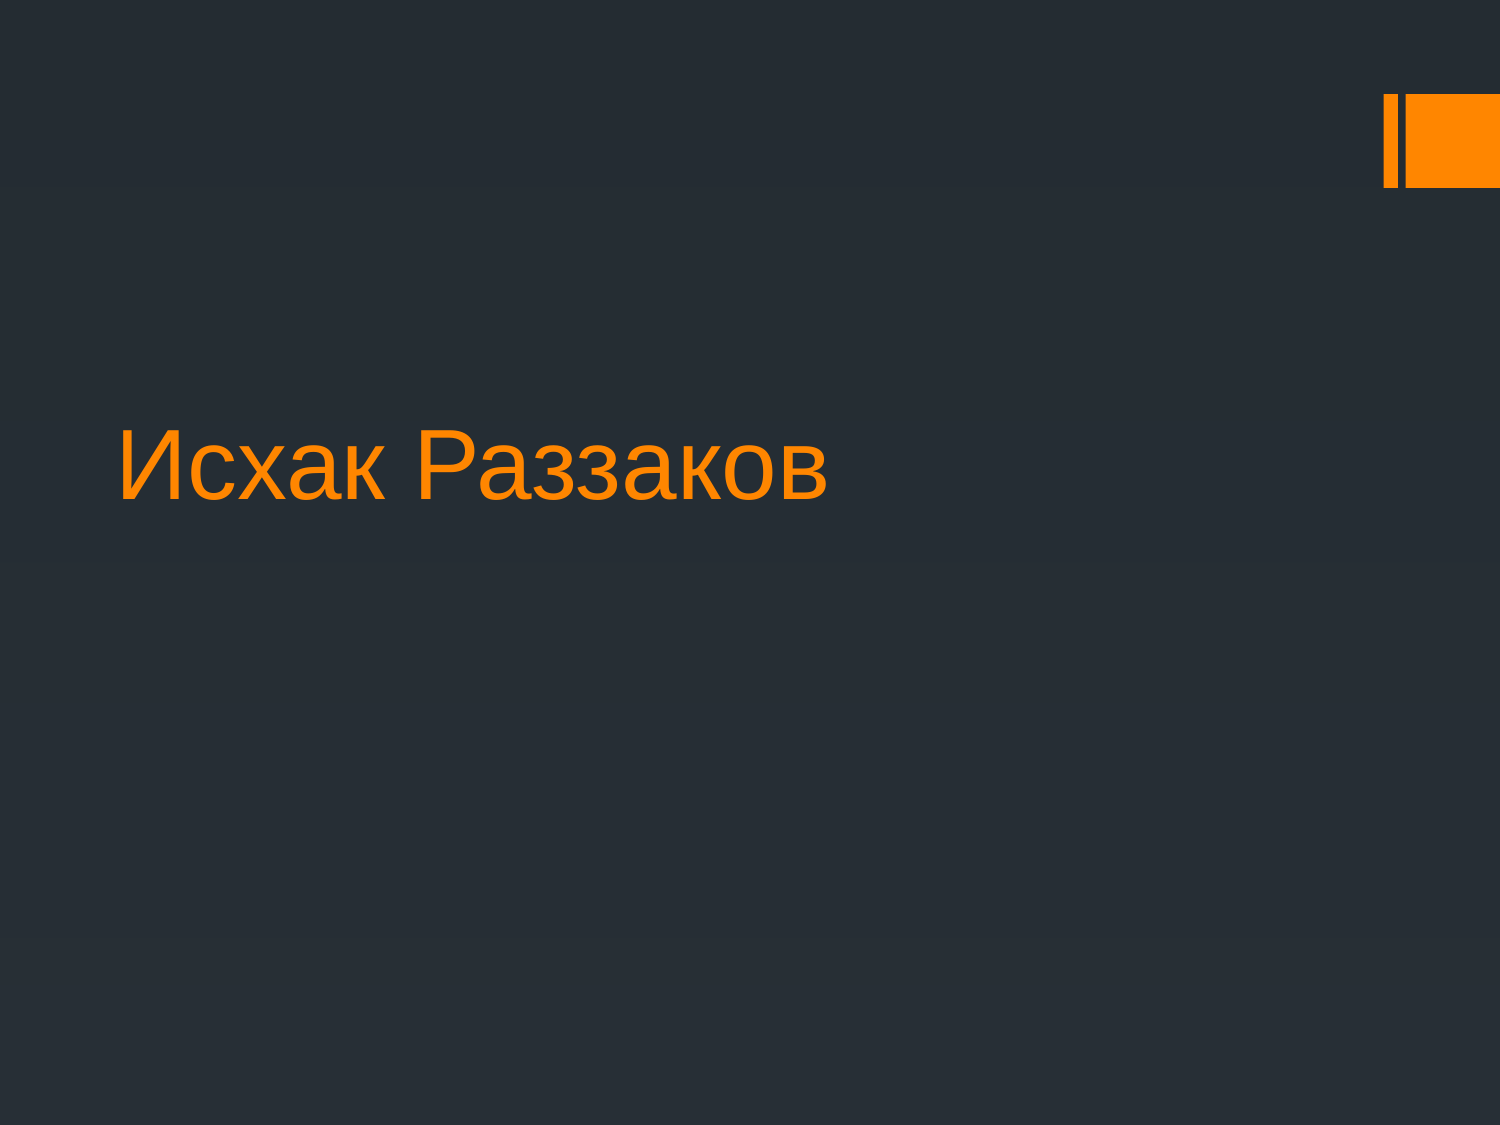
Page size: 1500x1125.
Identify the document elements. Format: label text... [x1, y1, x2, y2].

title Исхак Раззаков [100, 101, 1338, 528]
